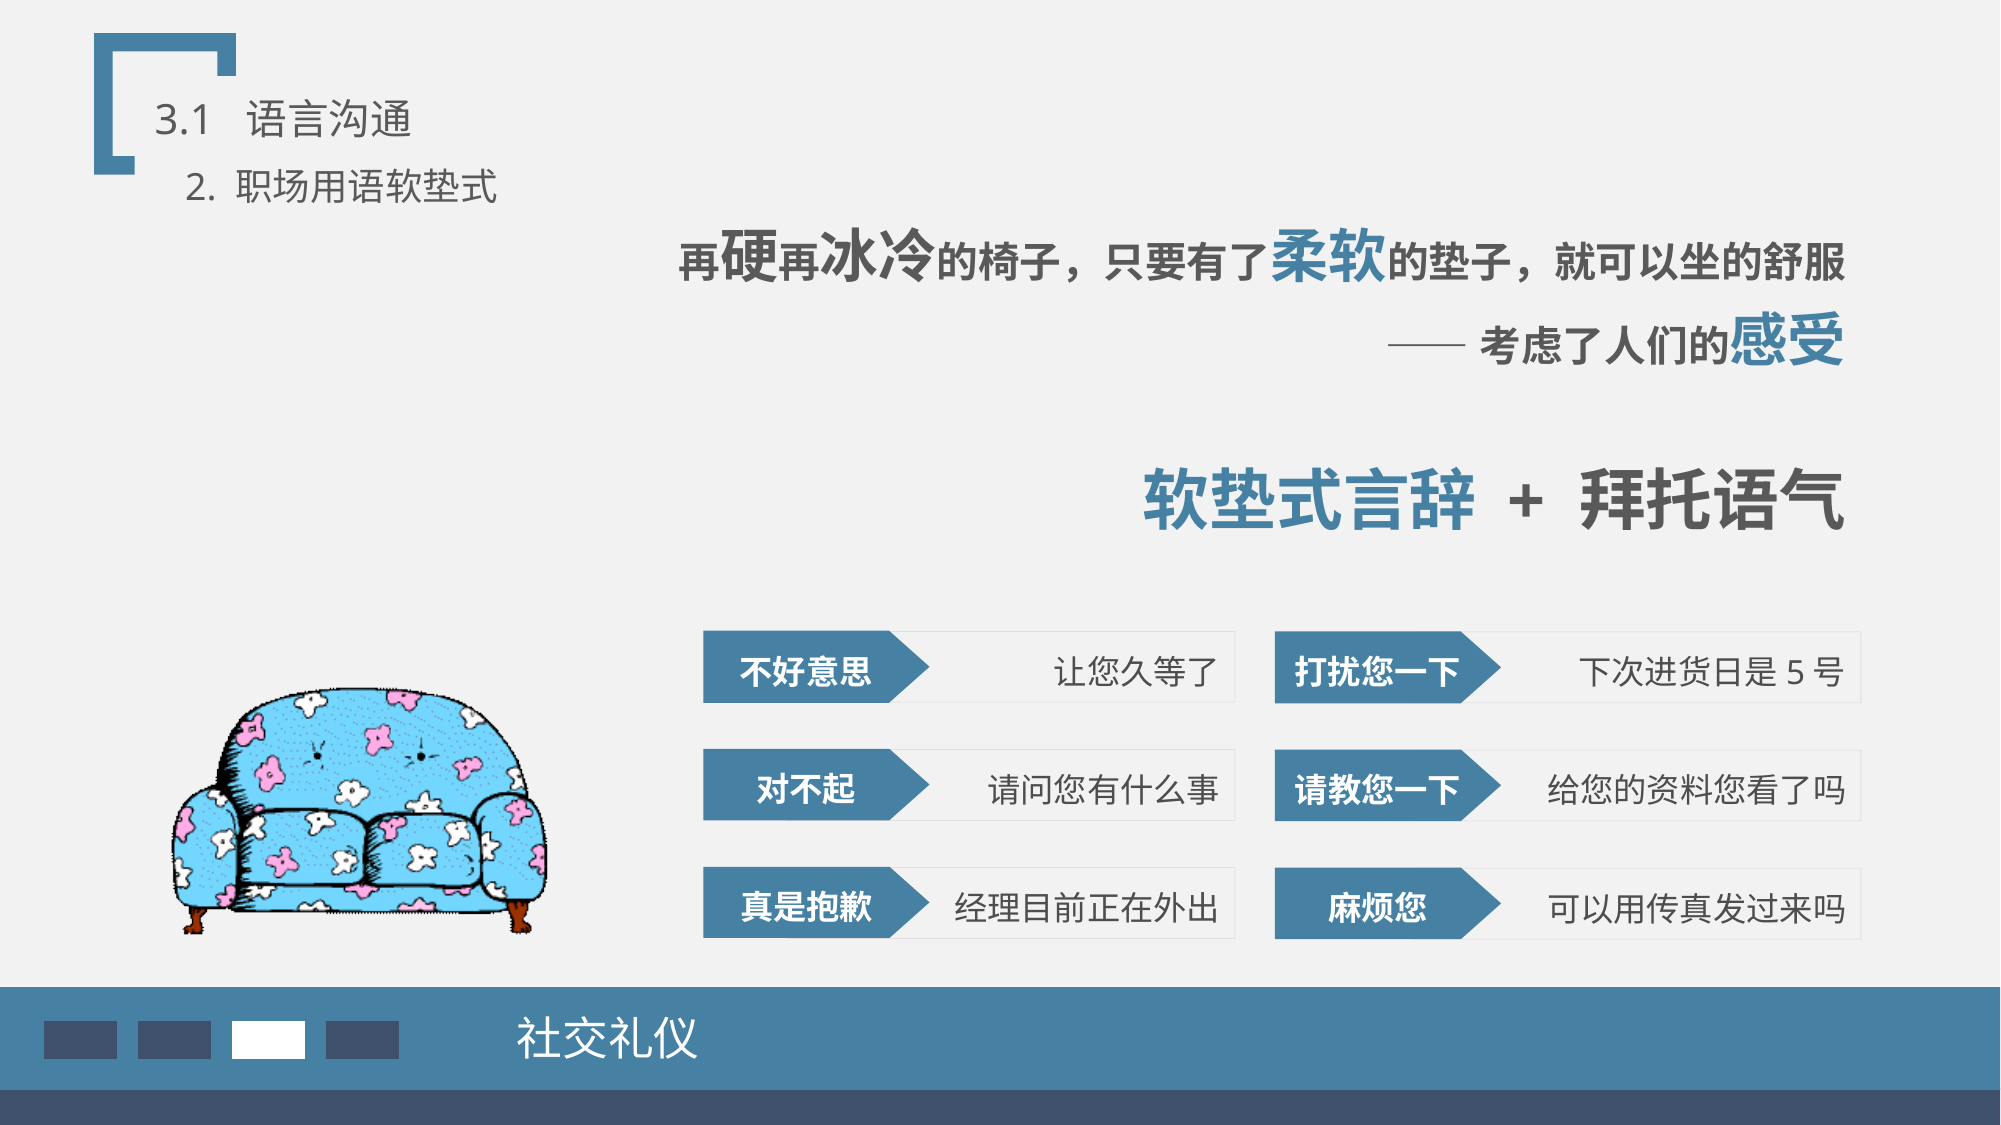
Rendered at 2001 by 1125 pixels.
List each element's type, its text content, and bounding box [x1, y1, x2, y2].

text_box 3.1 语言沟通 [139, 85, 730, 150]
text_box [703, 630, 1502, 940]
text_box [1502, 631, 1861, 940]
picture [170, 683, 554, 938]
text_box 软垫式言辞 + 拜托语气 [817, 410, 1861, 546]
text_box 再硬再冰冷的椅子，只要有了柔软的垫子，就可以坐的舒服 ——考虑了人们的感受 [528, 197, 1861, 381]
text_box 2. 职场用语软垫式 [170, 155, 853, 215]
